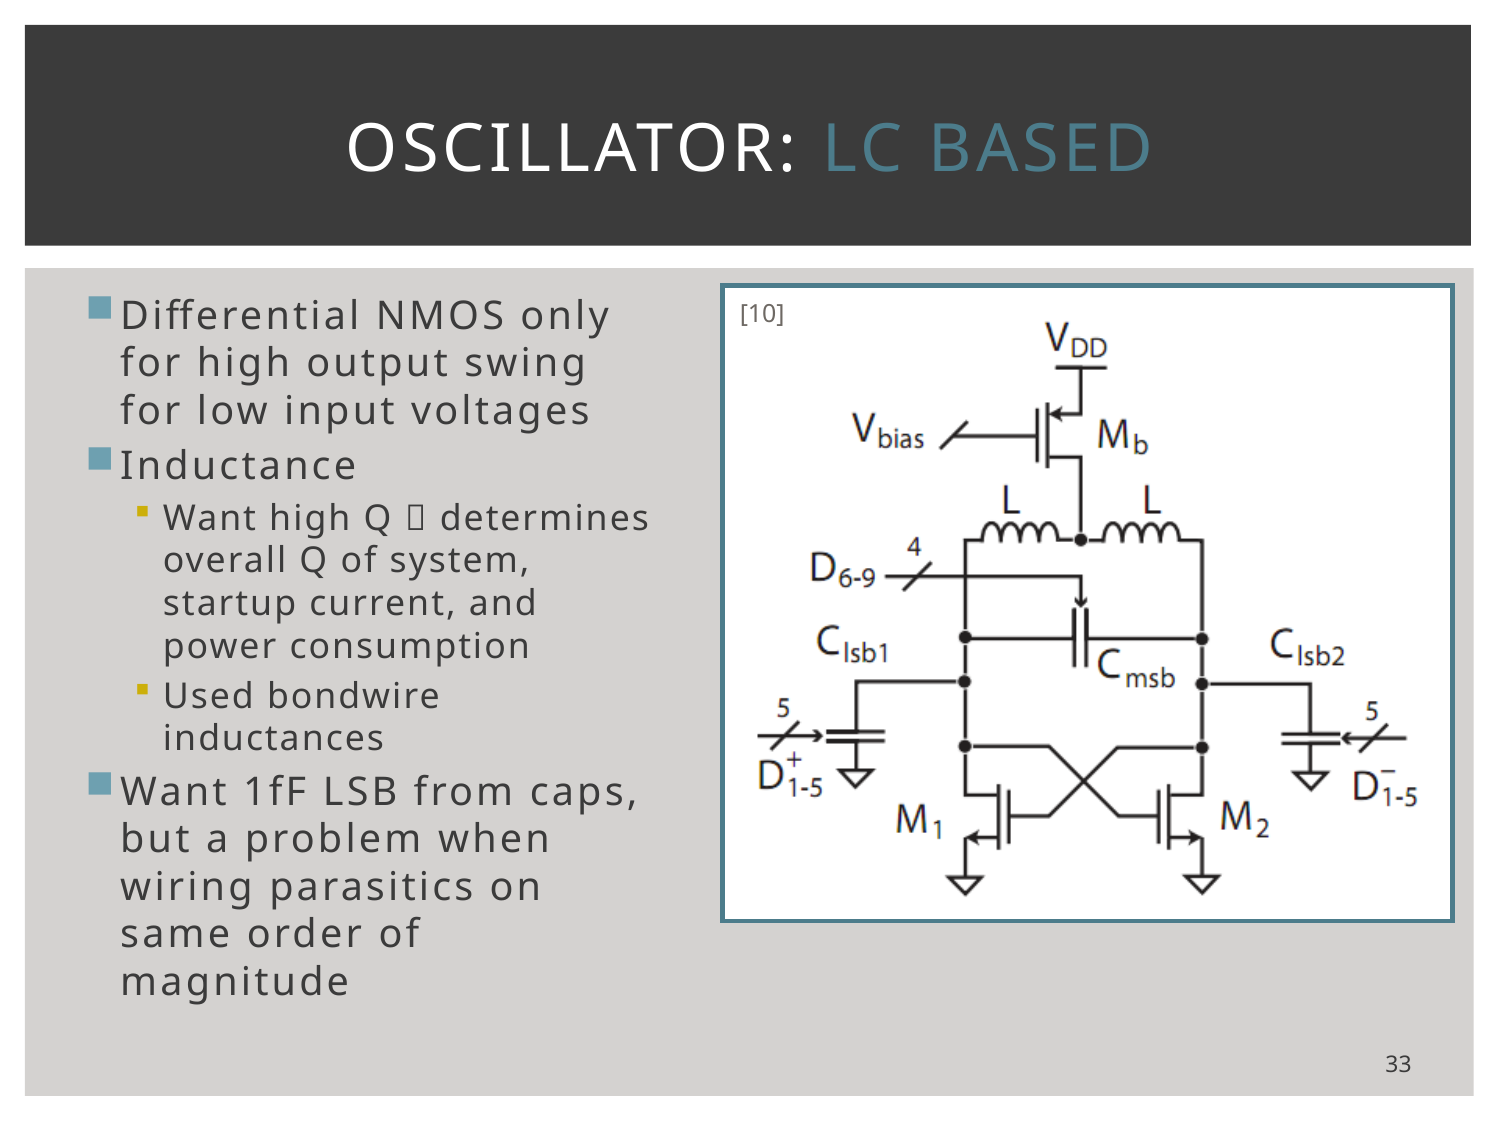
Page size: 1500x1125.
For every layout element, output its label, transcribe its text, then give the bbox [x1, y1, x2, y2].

slide_number 33 [1349, 1041, 1448, 1089]
picture [724, 287, 1451, 919]
title OSCILLATOR: LC Based [62, 58, 1438, 232]
list Differential NMOS only for high output swing for low input voltages Inductance Want high Q  determines overall Q of system, startup current, and power consumption Used bondwire inductances Want 1fF LSB from caps, but a problem when wiring parasitics on same order of magnitude [62, 281, 675, 1013]
